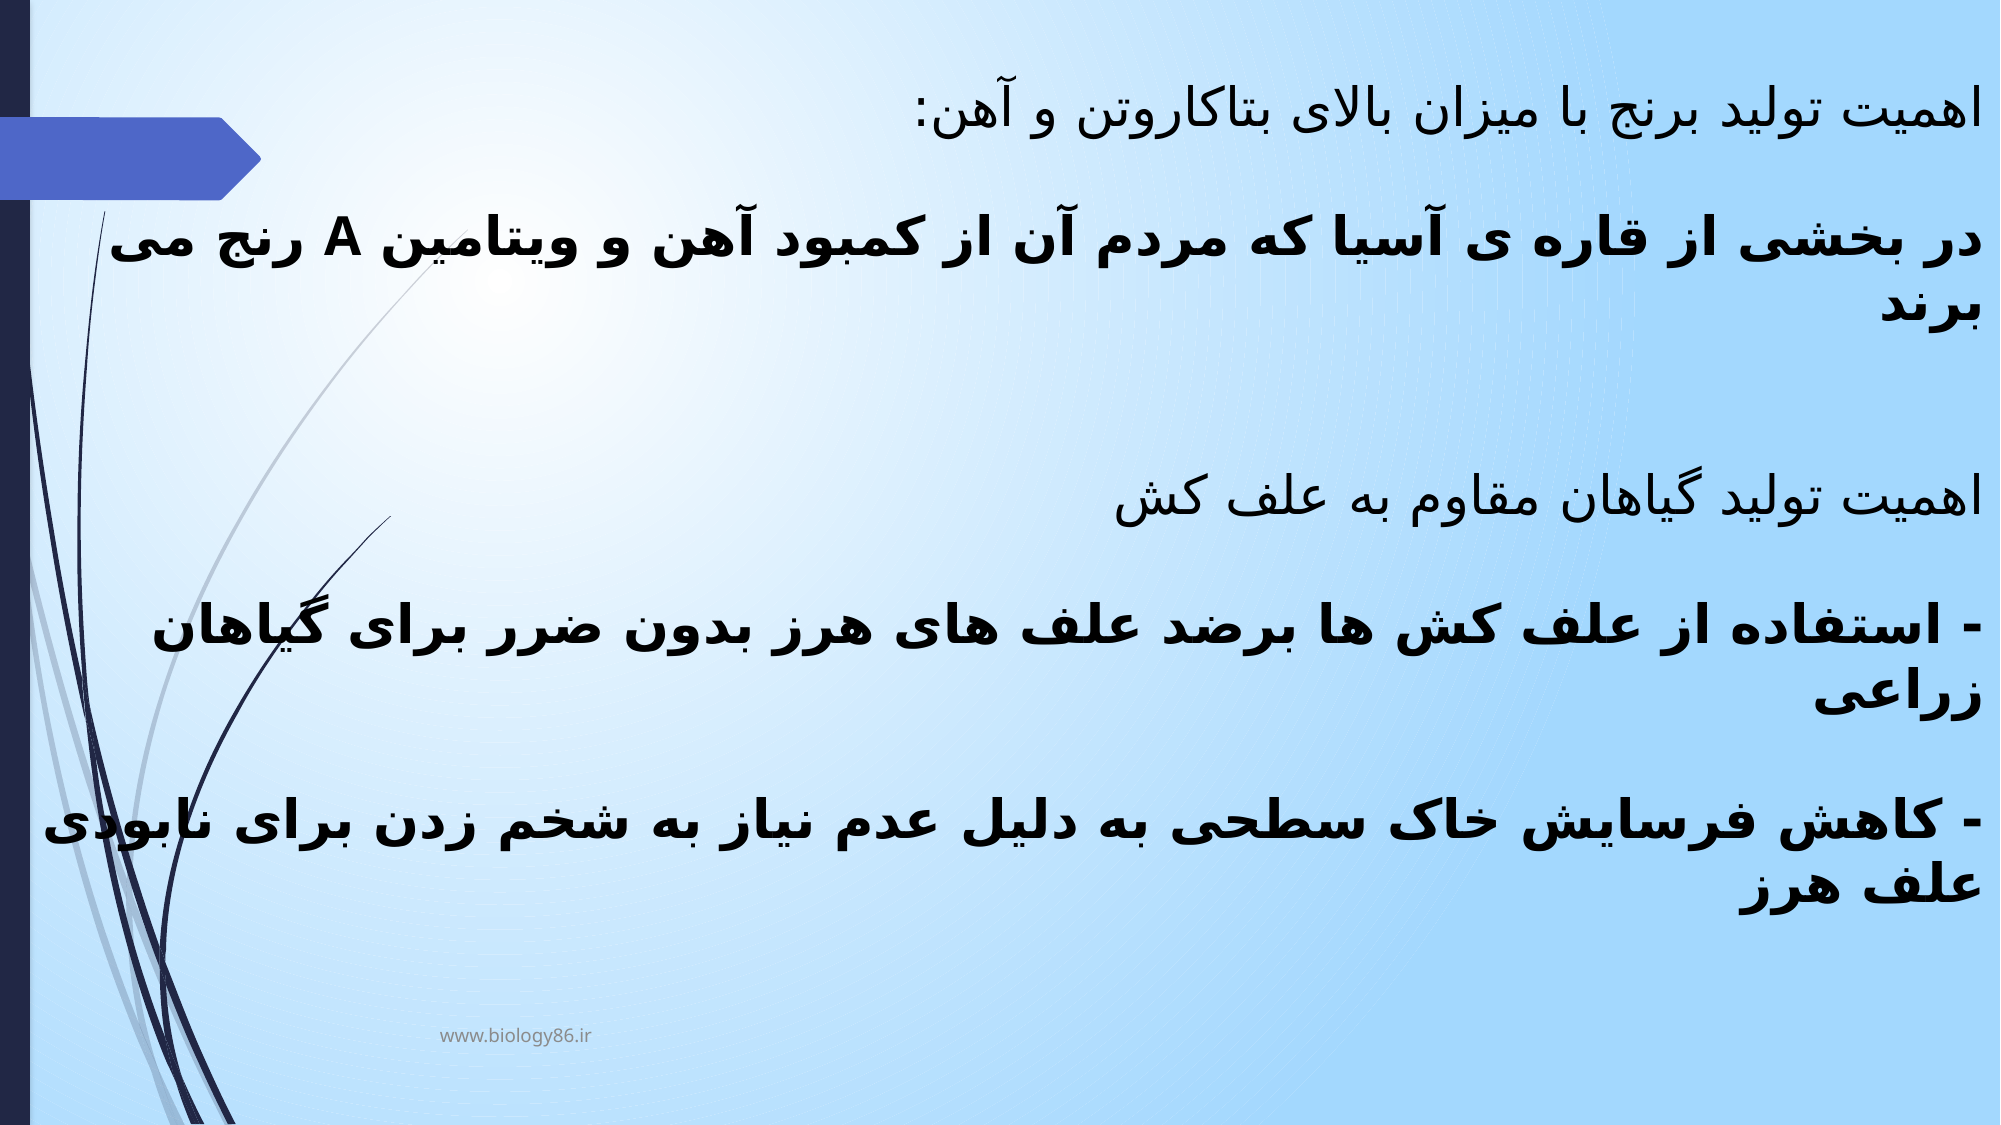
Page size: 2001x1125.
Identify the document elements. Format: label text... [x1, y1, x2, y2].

title اهمیت تولید برنج با میزان بالای بتاکاروتن و آهن: در بخشی از قاره ی آسیا که مردم آن از کمبود آهن و ویتامین A رنج می برند اهمیت تولید گیاهان مقاوم به علف کش - استفاده از علف کش ها برضد علف های هرز بدون ضرر برای گیاهان زراعی - کاهش فرسایش خاک سطحی به دلیل عدم نیاز به شخم زدن برای نابودی علف هرز [0, 0, 2000, 1125]
footer www.biology86.ir [424, 1006, 1675, 1067]
